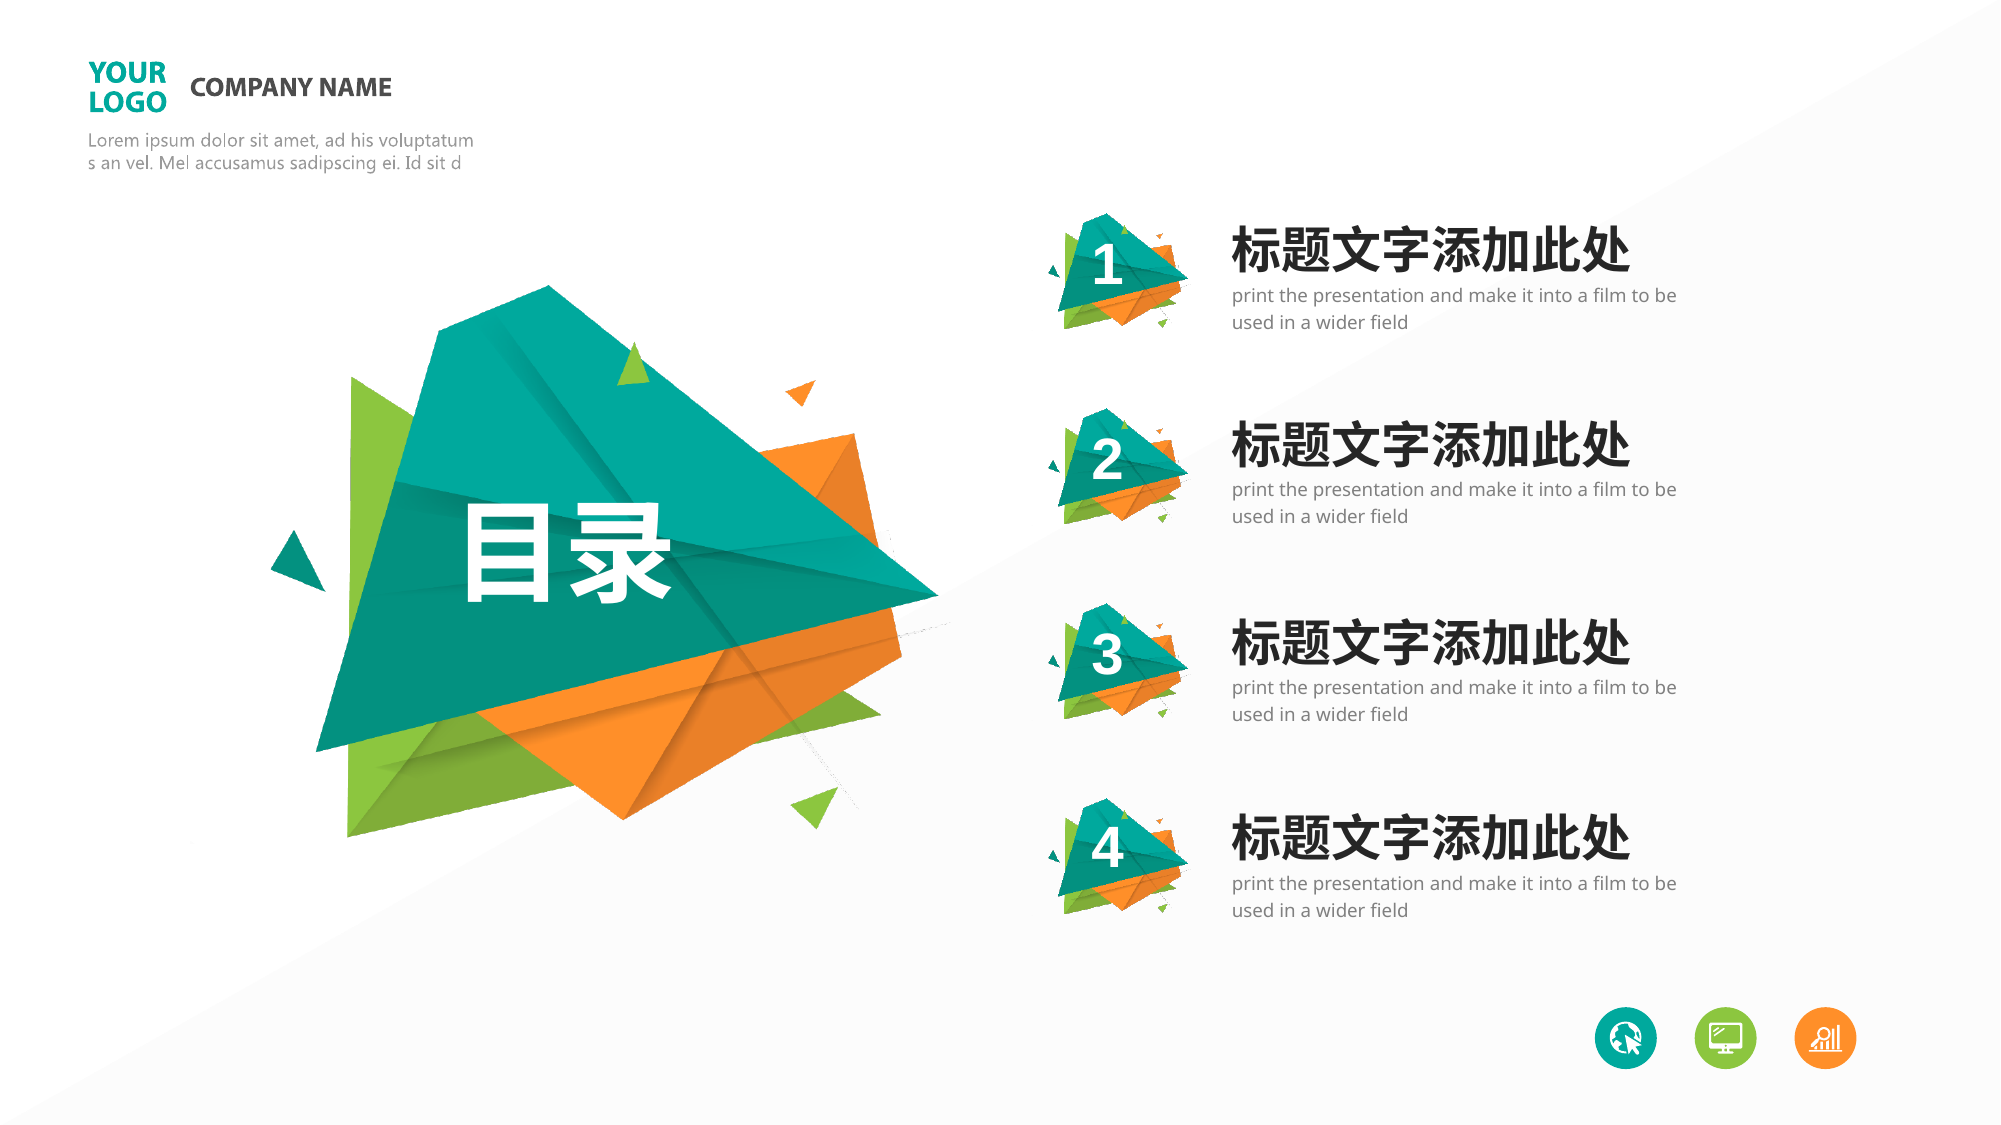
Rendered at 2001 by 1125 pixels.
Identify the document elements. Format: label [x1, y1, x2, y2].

text_box [1594, 1007, 1857, 1070]
text_box [1031, 798, 1758, 930]
text_box [1031, 603, 1758, 734]
text_box [1031, 211, 1758, 342]
text_box [1031, 405, 1758, 536]
picture [0, 0, 2000, 1125]
